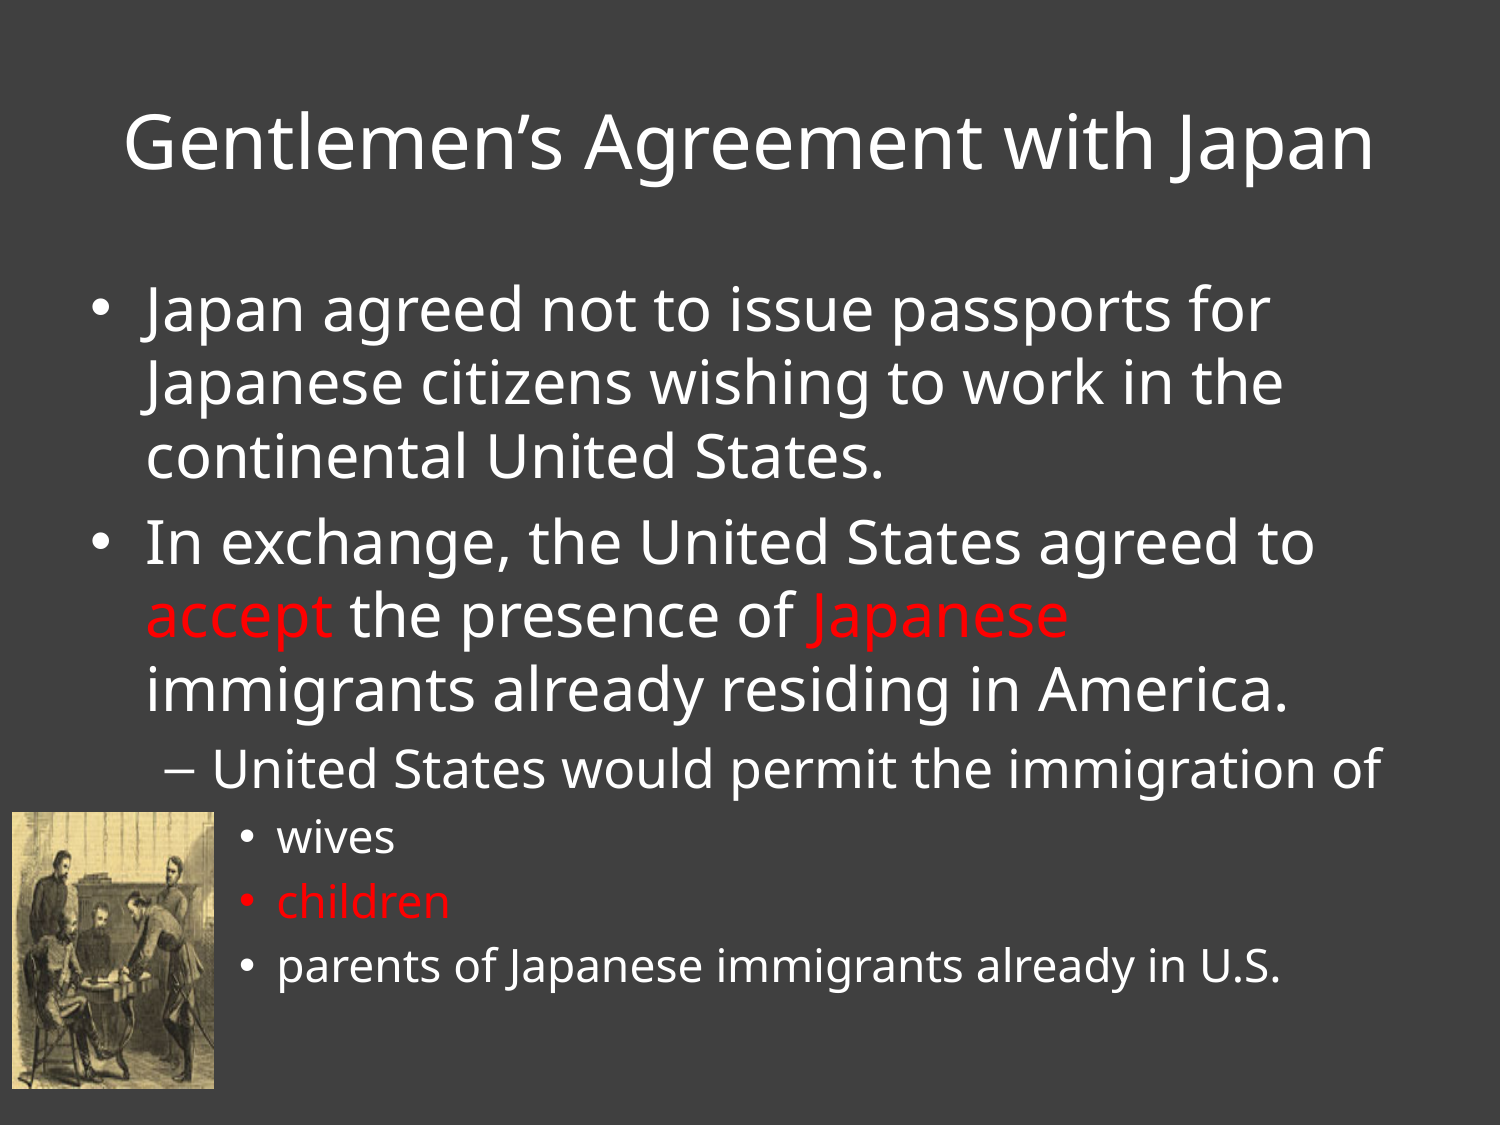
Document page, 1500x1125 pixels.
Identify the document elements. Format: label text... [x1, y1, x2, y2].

list Japan agreed not to issue passports for Japanese citizens wishing to work in the continental United States. In exchange, the United States agreed to accept the presence of Japanese immigrants already residing in America. United States would permit the immigration of wives children parents of Japanese immigrants already in U.S. [75, 262, 1425, 1005]
title Gentlemen’s Agreement with Japan [75, 45, 1425, 233]
picture [12, 812, 215, 1089]
